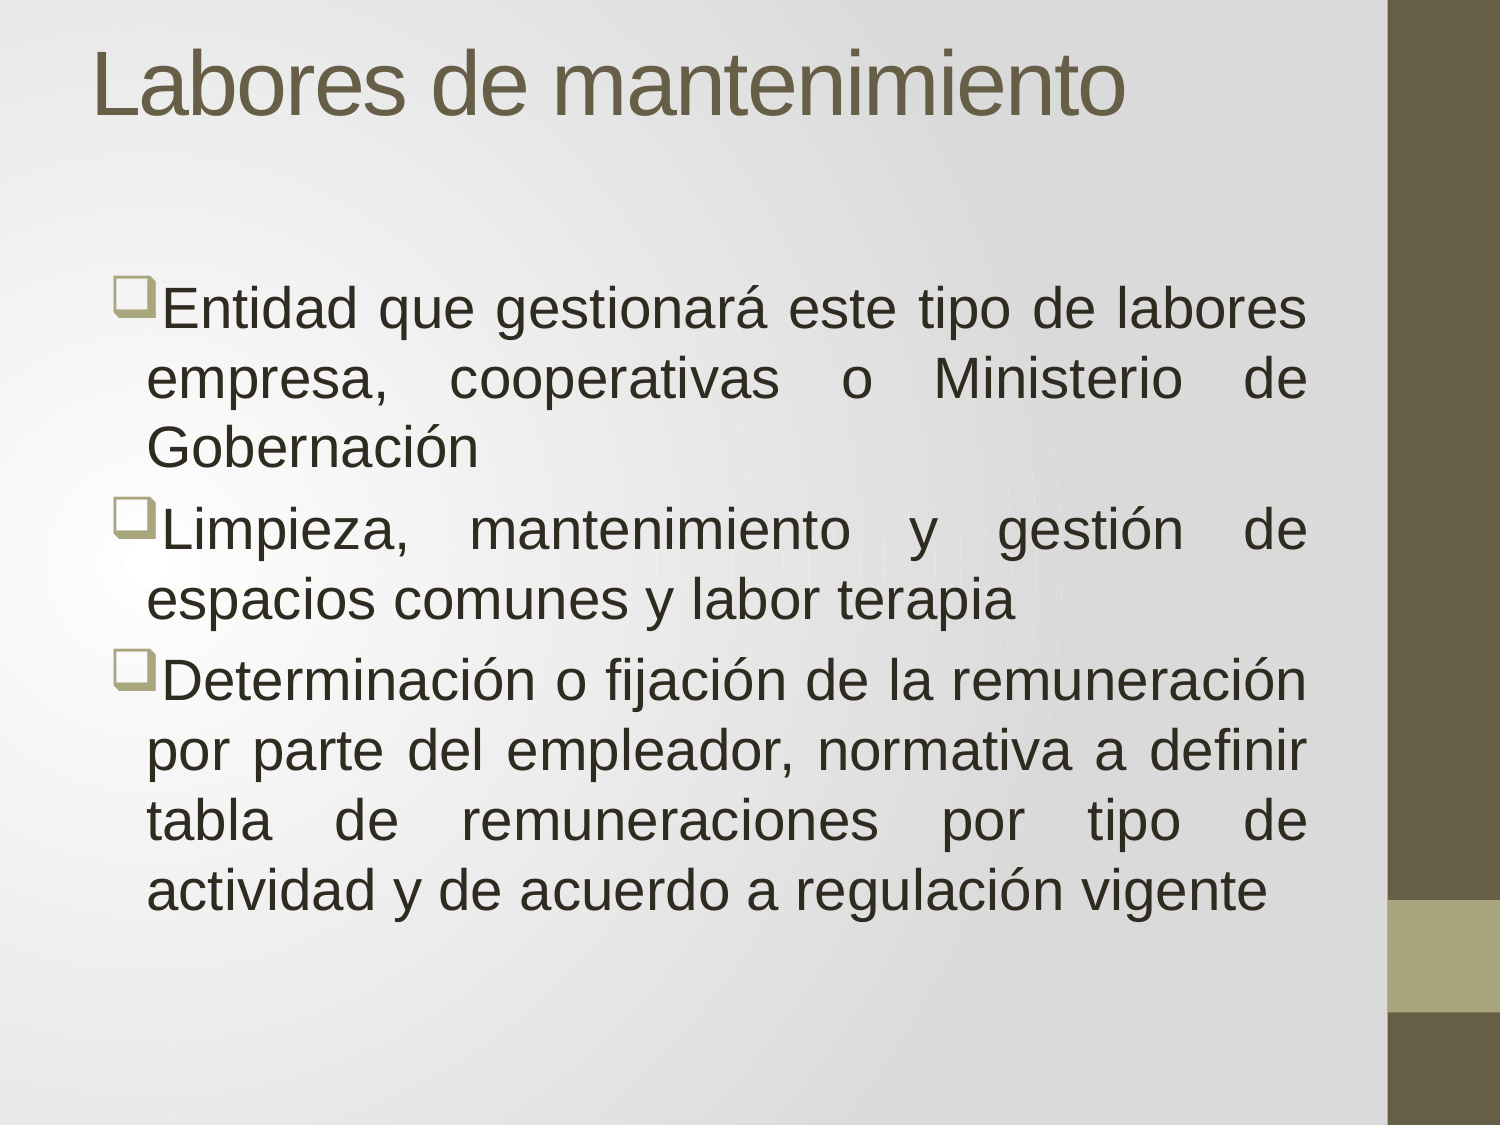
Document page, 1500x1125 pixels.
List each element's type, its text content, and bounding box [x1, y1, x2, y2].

title Labores de mantenimiento [75, 45, 1325, 233]
list Entidad que gestionará este tipo de labores empresa, cooperativas o Ministerio de Gobernación Limpieza, mantenimiento y gestión de espacios comunes y labor terapia Determinación o fijación de la remuneración por parte del empleador, normativa a definir tabla de remuneraciones por tipo de actividad y de acuerdo a regulación vigente [75, 262, 1325, 1050]
